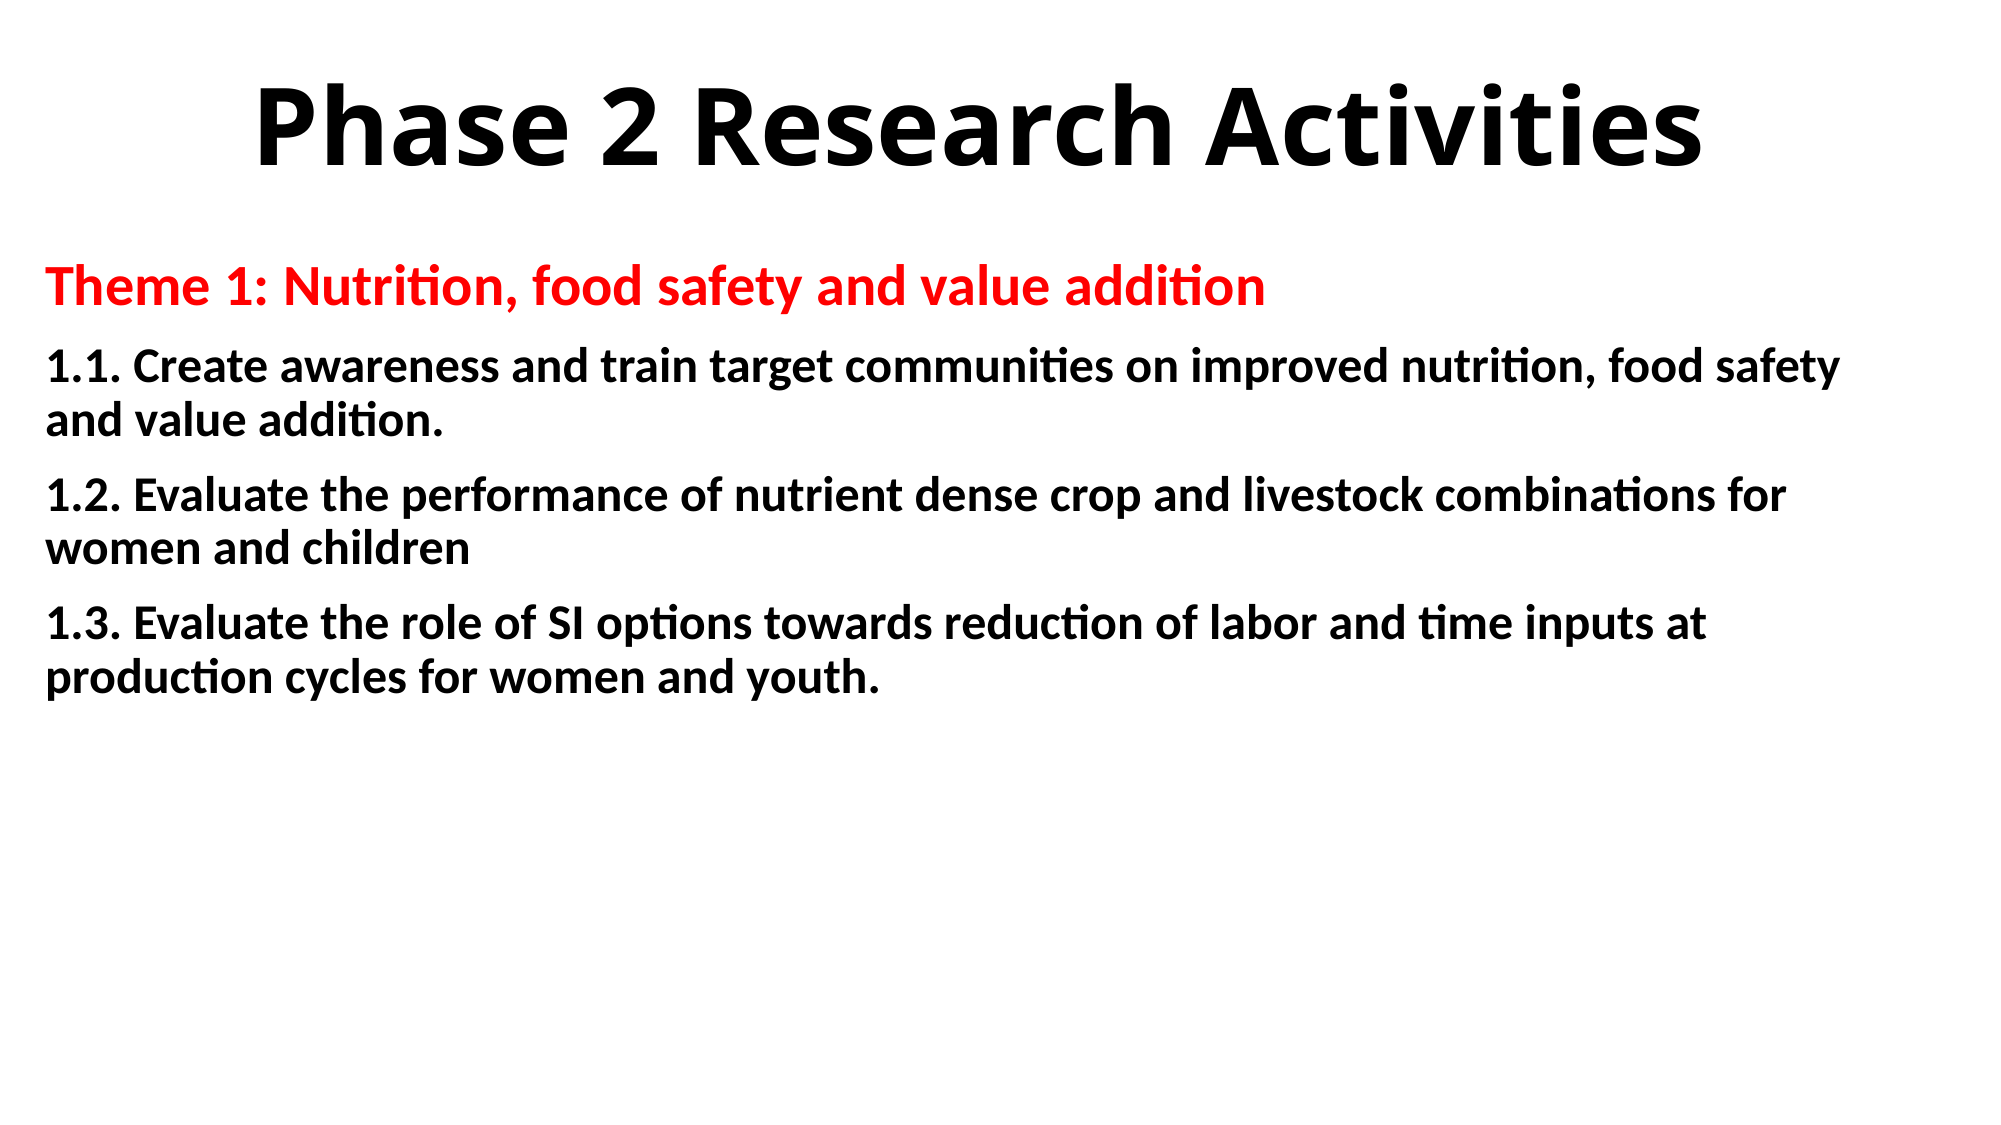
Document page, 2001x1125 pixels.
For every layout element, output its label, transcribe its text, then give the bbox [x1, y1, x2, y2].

title Phase 2 Research Activities [228, 59, 1729, 197]
subtitle Theme 1: Nutrition, food safety and value addition 1.1. Create awareness and train target communities on improved nutrition, food safety and value addition. 1.2. Evaluate the performance of nutrient dense crop and livestock combinations for women and children 1.3. Evaluate the role of SI options towards reduction of labor and time inputs at production cycles for women and youth. [30, 247, 1928, 753]
